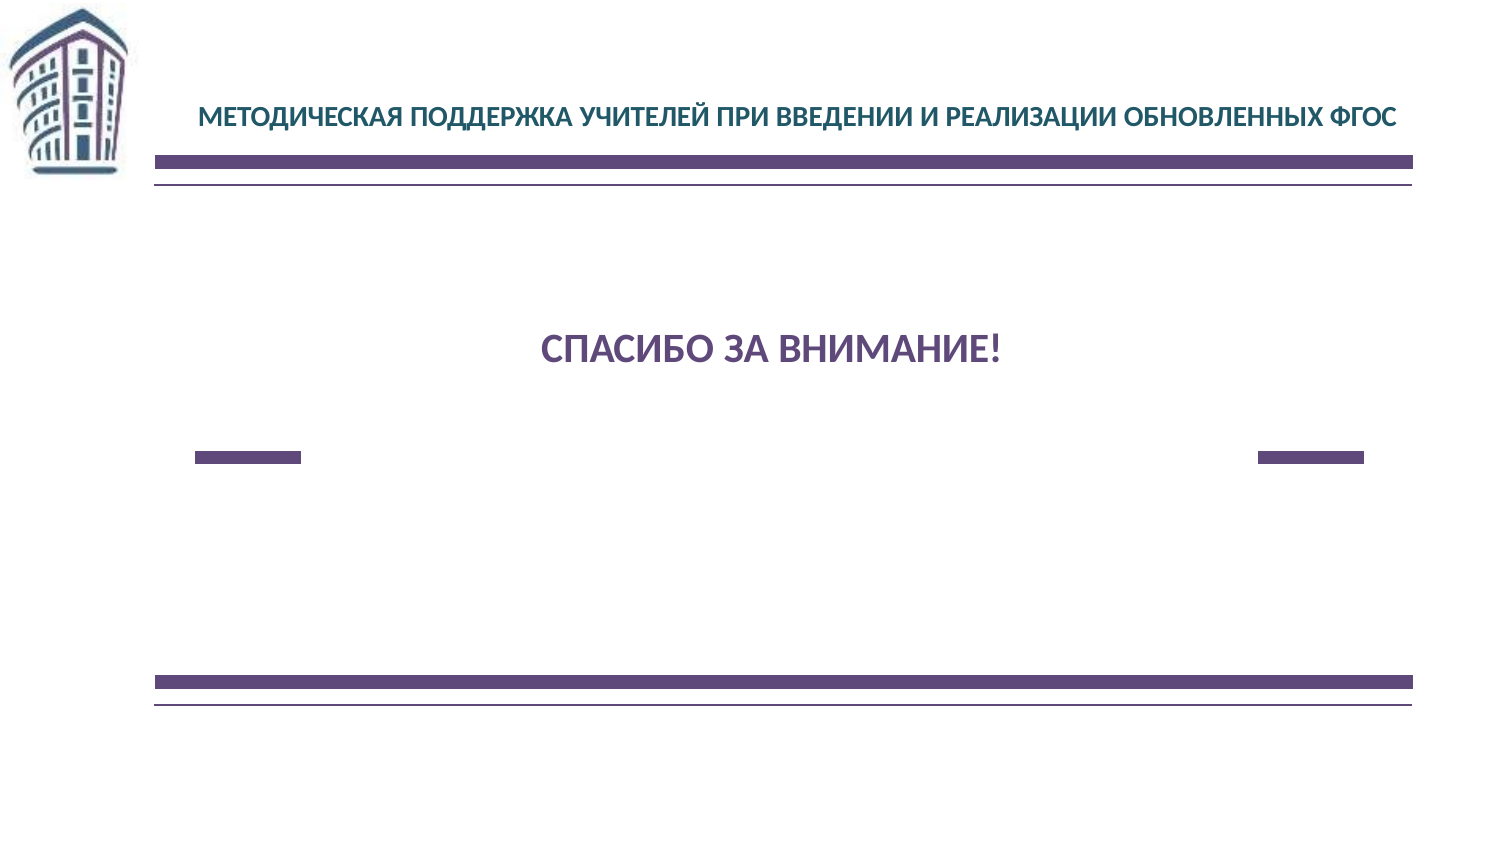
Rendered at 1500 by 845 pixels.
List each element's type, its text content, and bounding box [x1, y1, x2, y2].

text_box СПАСИБО ЗА ВНИМАНИЕ! [539, 318, 1006, 371]
picture [0, 3, 140, 181]
title МЕТОДИЧЕСКАЯ ПОДДЕРЖКА УЧИТЕЛЕЙ ПРИ ВВЕДЕНИИ И РЕАЛИЗАЦИИ ОБНОВЛЕННЫХ ФГОС [83, 28, 1417, 239]
